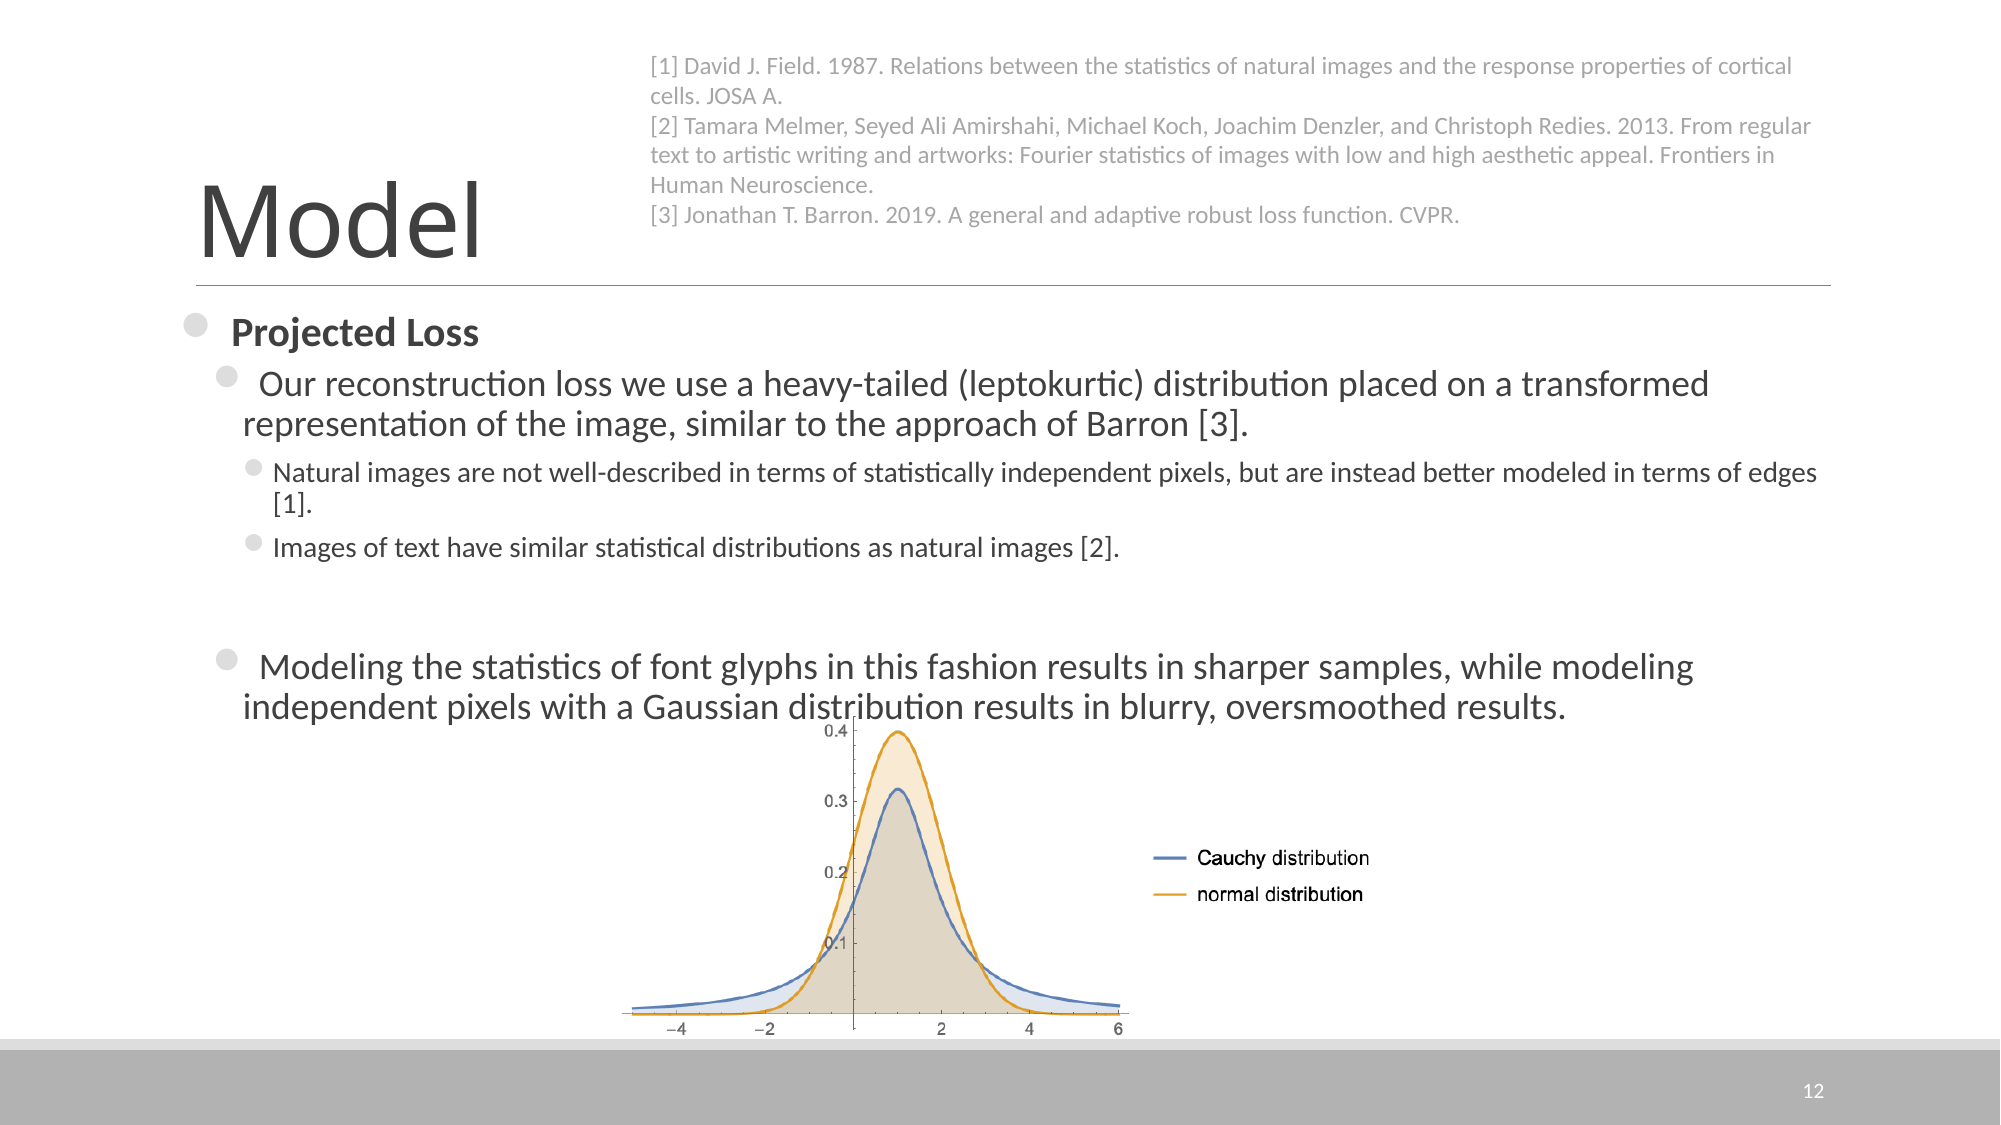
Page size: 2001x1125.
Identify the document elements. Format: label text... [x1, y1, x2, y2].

title Model [180, 47, 1830, 285]
text_box [1] David J. Field. 1987. Relations between the statistics of natural images and the response properties of cortical cells. JOSA A. [2] Tamara Melmer, Seyed Ali Amirshahi, Michael Koch, Joachim Denzler, and Christoph Redies. 2013. From regular text to artistic writing and artworks: Fourier statistics of images with low and high aesthetic appeal. Frontiers in Human Neuroscience. [3] Jonathan T. Barron. 2019. A general and adaptive robust loss function. CVPR. [635, 41, 1840, 237]
slide_number 12 [1624, 1059, 1840, 1120]
picture [621, 714, 1379, 1042]
list Projected Loss Our reconstruction loss we use a heavy-tailed (leptokurtic) distribution placed on a transformed representation of the image, similar to the approach of Barron [3]. Natural images are not well-described in terms of statistically independent pixels, but are instead better modeled in terms of edges [1]. Images of text have similar statistical distributions as natural images [2]. Modeling the statistics of font glyphs in this fashion results in sharper samples, while modeling independent pixels with a Gaussian distribution results in blurry, oversmoothed results. [180, 302, 1830, 963]
